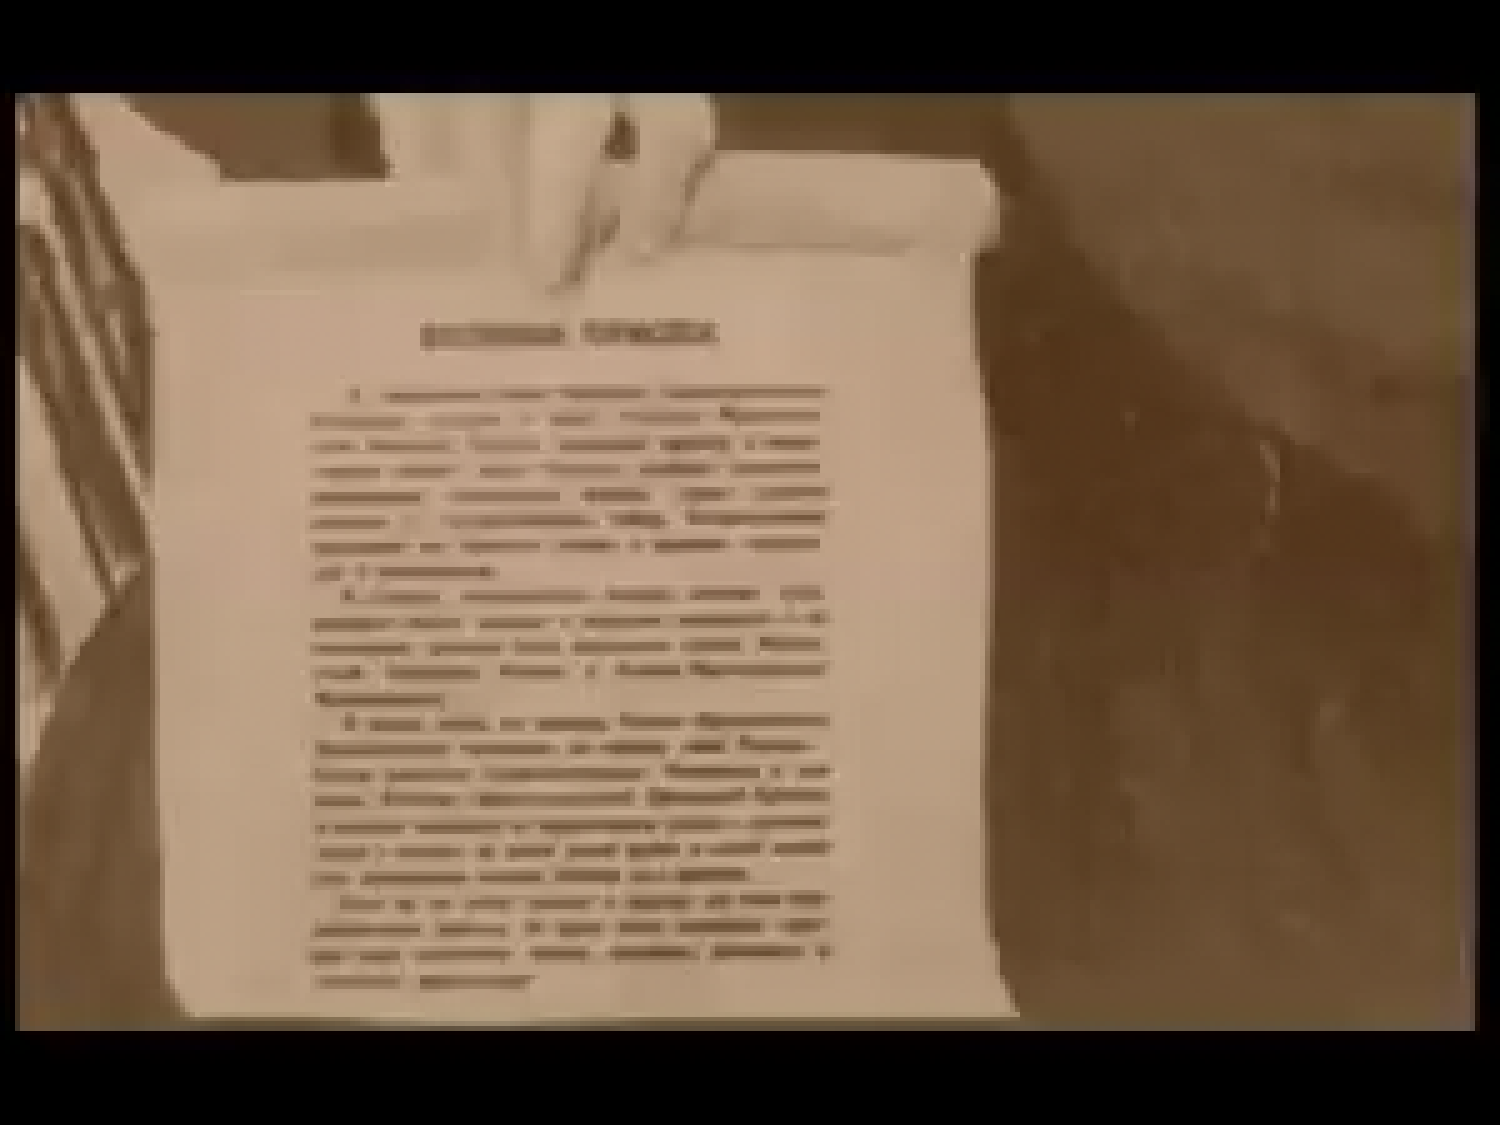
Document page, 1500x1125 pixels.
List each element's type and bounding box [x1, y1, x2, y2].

text_box [0, 0, 1500, 1125]
